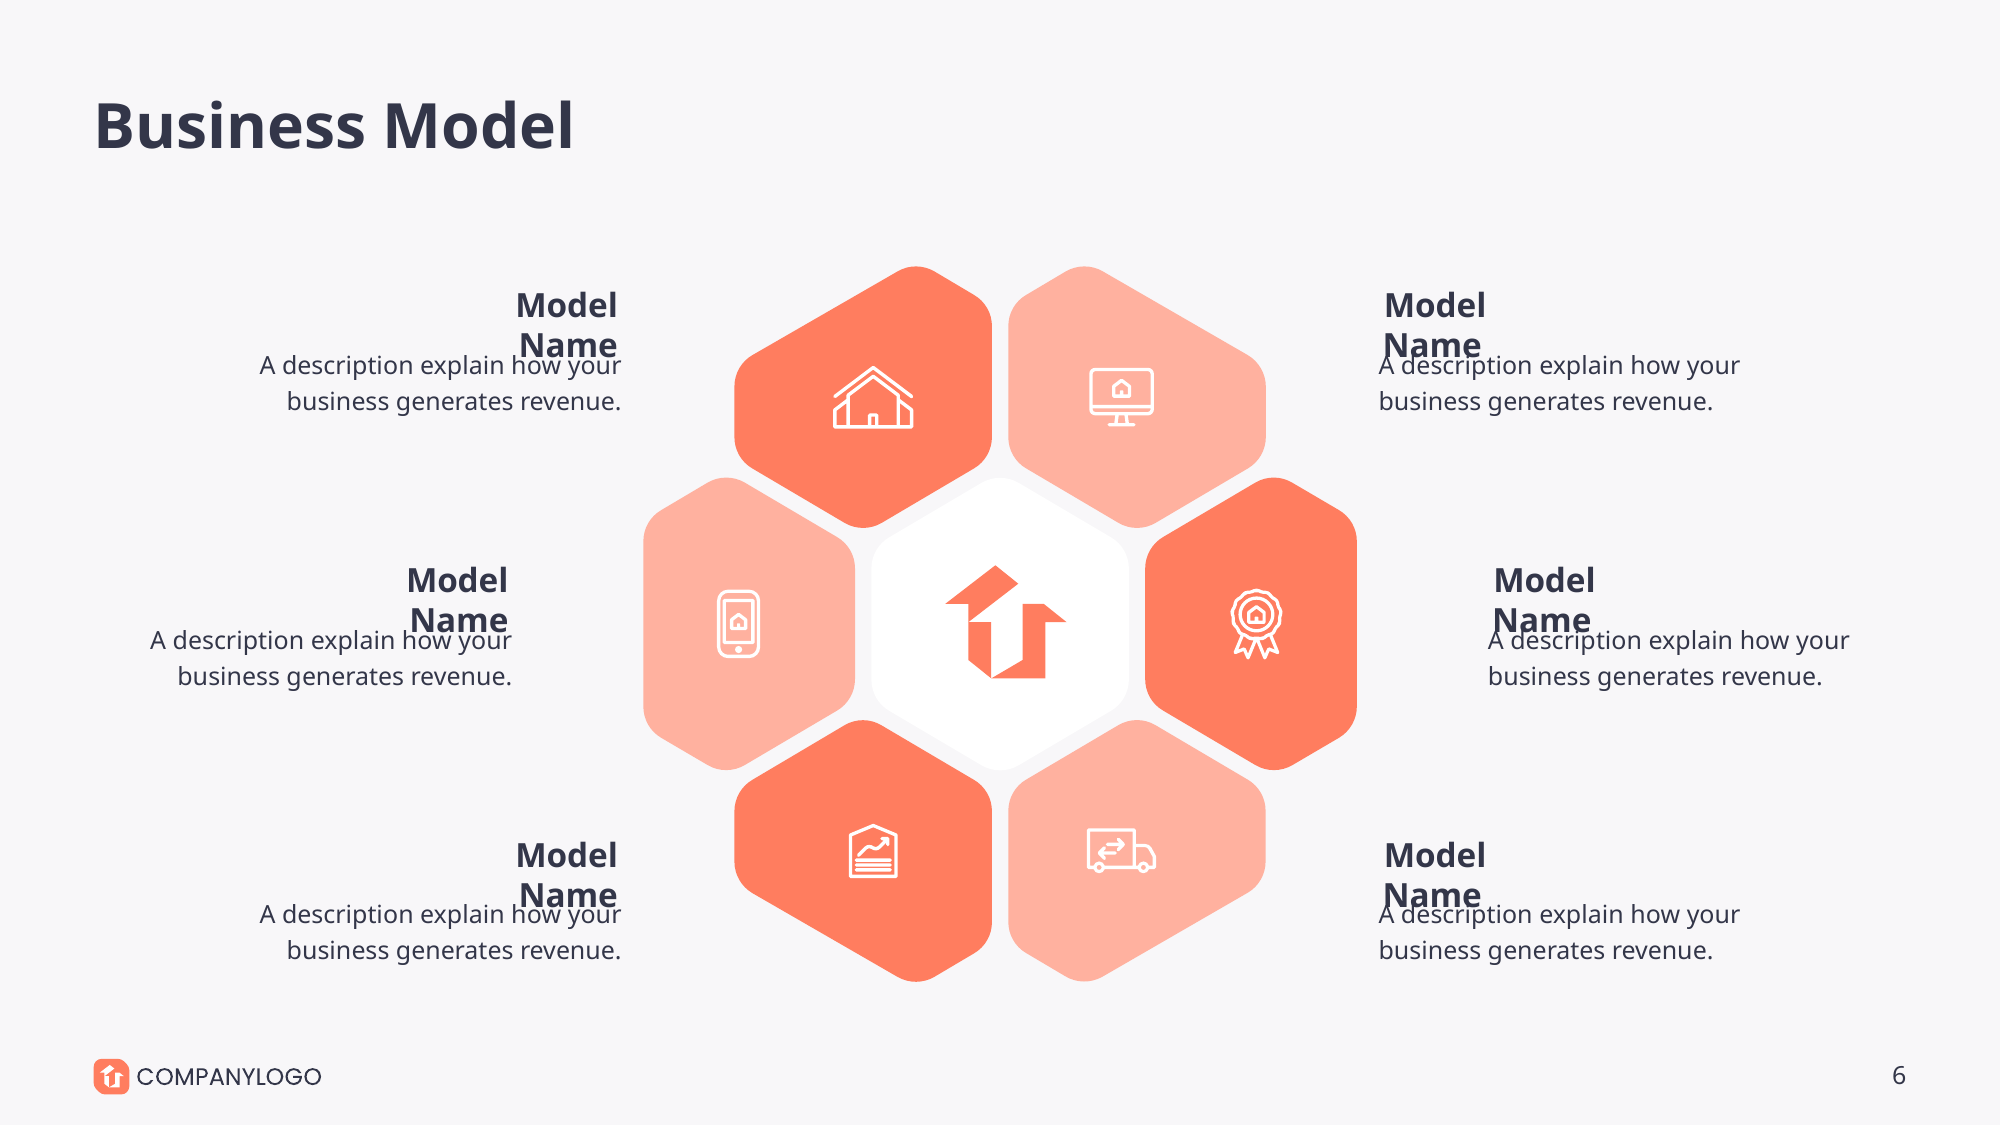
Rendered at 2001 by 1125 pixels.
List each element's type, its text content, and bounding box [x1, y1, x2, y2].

text_box [945, 565, 1067, 679]
text_box [734, 720, 992, 982]
text_box [833, 366, 913, 399]
text_box [848, 823, 898, 879]
text_box [734, 266, 992, 528]
text_box [1008, 266, 1266, 528]
text_box [1089, 367, 1154, 427]
text_box [1230, 588, 1283, 660]
text_box [716, 589, 761, 659]
title Business Model [93, 85, 1907, 162]
text_box [1008, 720, 1266, 982]
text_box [1378, 284, 1907, 964]
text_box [94, 284, 623, 964]
text_box [1145, 477, 1357, 771]
text_box [871, 477, 1129, 771]
text_box [1086, 828, 1157, 874]
text_box [833, 374, 914, 429]
text_box [643, 477, 856, 771]
